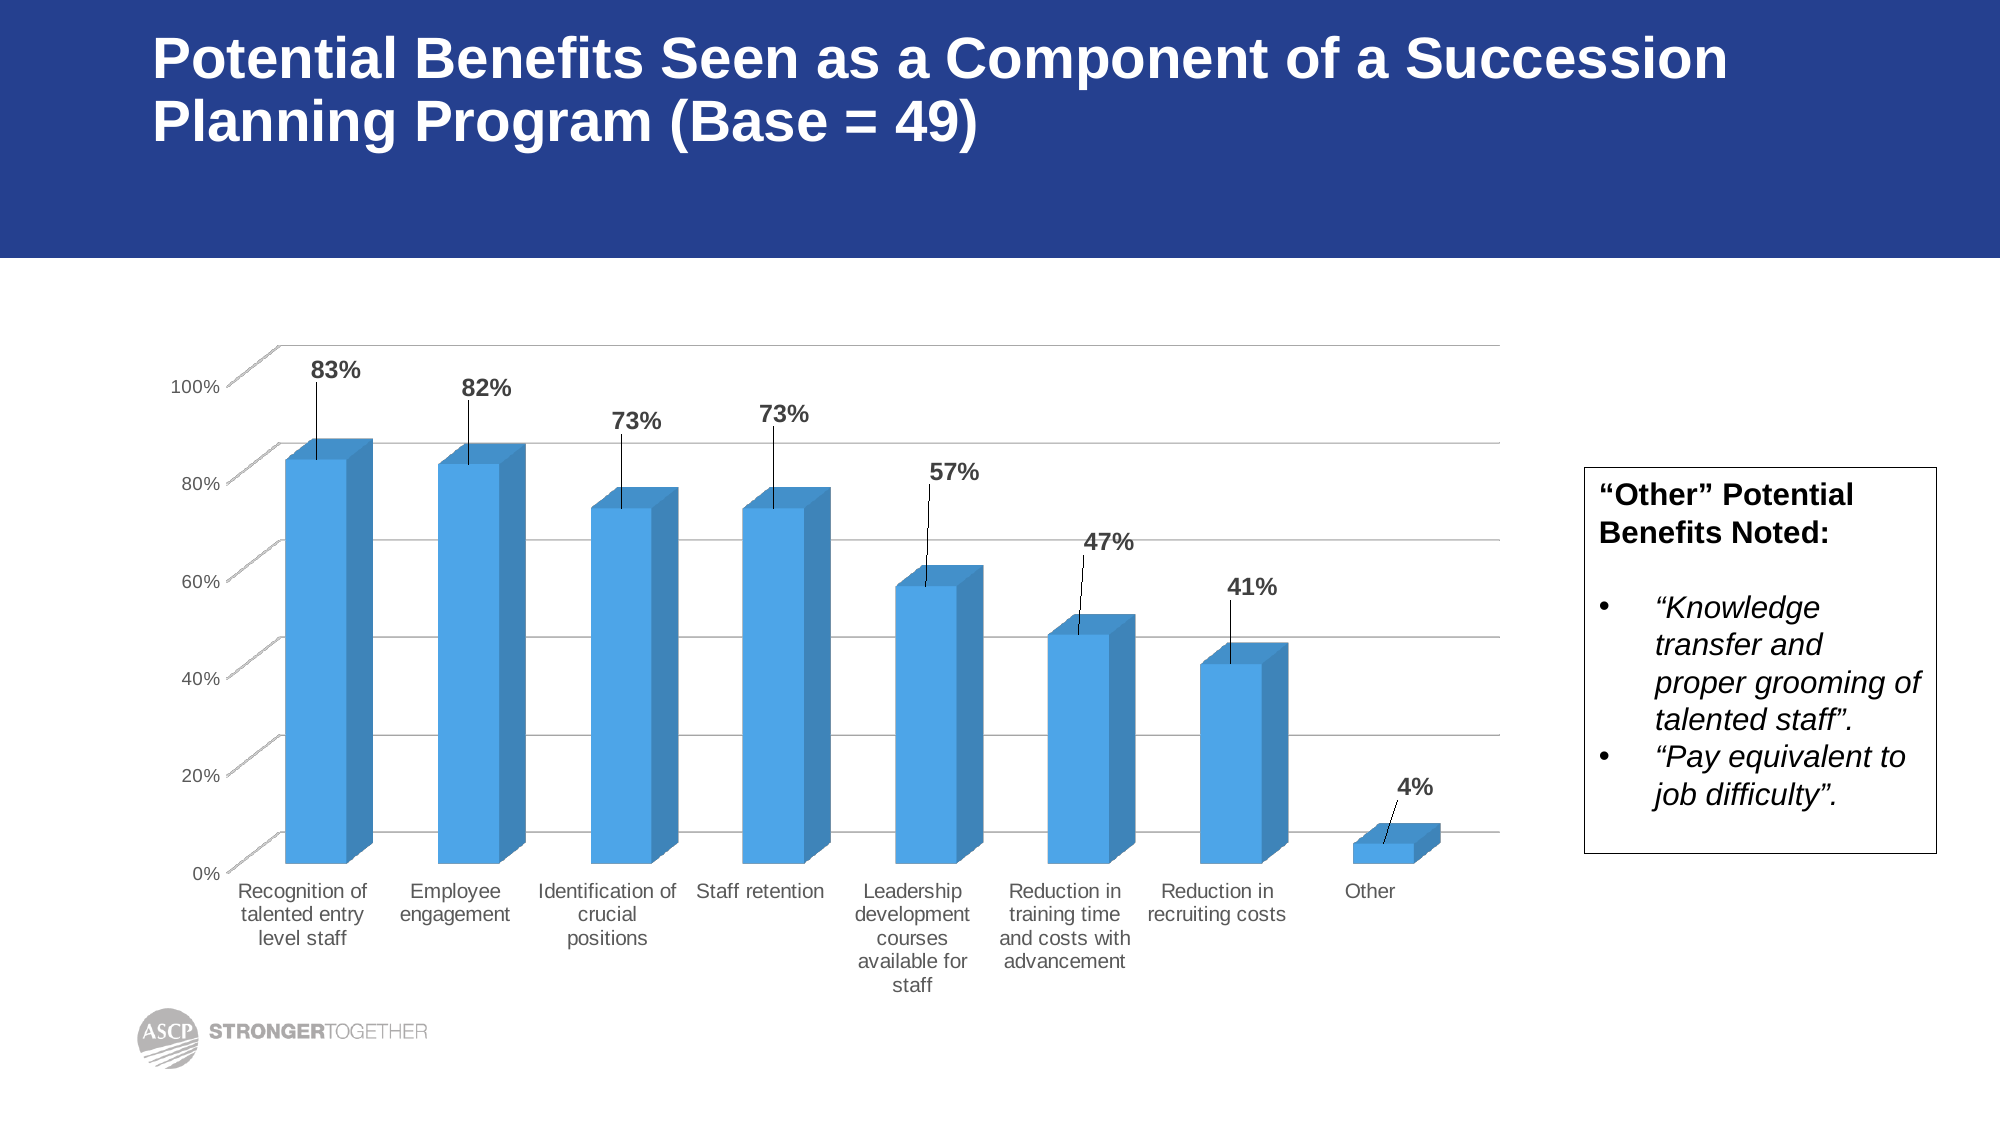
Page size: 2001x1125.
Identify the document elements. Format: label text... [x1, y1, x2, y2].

picture [137, 1008, 427, 1069]
text_box “Other” Potential Benefits Noted: “Knowledge transfer and proper grooming of talented staff”. “Pay equivalent to job difficulty”. [1584, 467, 1937, 854]
title Potential Benefits Seen as a Component of a Succession Planning Program (Base = 49) [137, 20, 1863, 224]
chart [137, 335, 1554, 1001]
